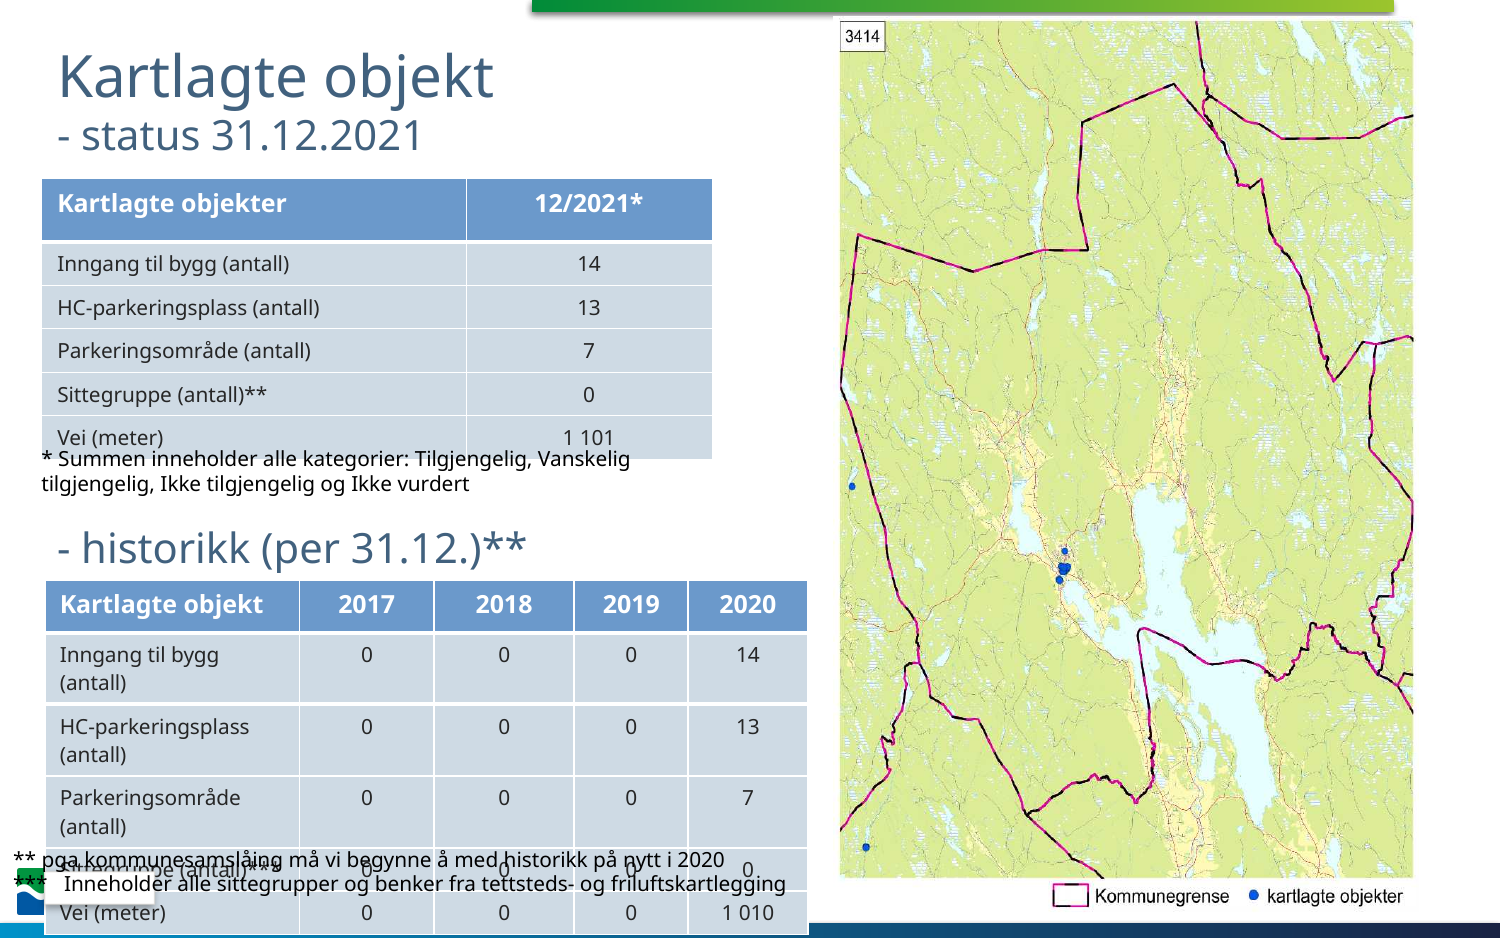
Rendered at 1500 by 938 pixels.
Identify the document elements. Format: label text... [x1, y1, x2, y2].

table_cell 14 [689, 635, 807, 702]
text_box - historikk (per 31.12.)** [42, 496, 828, 580]
table_cell 0 [435, 777, 573, 838]
table_cell 0 [575, 635, 687, 702]
table_cell 14 [467, 244, 712, 285]
table_cell 0 [802, 849, 807, 890]
table_cell 0 [300, 706, 433, 775]
table_cell Parkeringsområde (antall) [42, 329, 466, 372]
table_header 12/2021* [467, 179, 712, 240]
table_cell 0 [300, 777, 433, 838]
table_cell 0 [300, 904, 433, 934]
table_cell 13 [467, 286, 712, 328]
text_box * Summen inneholder alle kategorier: Tilgjengelig, Vanskelig tilgjengelig, Ikke tilgjengelig og Ikke vurdert [26, 438, 711, 504]
table_cell 7 [467, 329, 712, 372]
table_cell 7 [689, 777, 807, 847]
picture [833, 16, 1419, 913]
table_cell HC-parkeringsplass (antall) [42, 286, 466, 328]
table_header 2017 [300, 581, 433, 631]
table_cell 0 [575, 904, 687, 934]
table_header 2019 [575, 581, 687, 631]
text_box Kartlagte objekt - status 31.12.2021 [42, 24, 828, 167]
table_cell Parkeringsområde (antall) [46, 777, 299, 838]
table_header 2020 [689, 581, 807, 631]
table_header Kartlagte objekt [46, 581, 299, 631]
table_cell Vei (meter) [46, 904, 299, 934]
table_cell HC-parkeringsplass (antall) [46, 706, 299, 775]
table_cell Sittegruppe (antall)** [42, 373, 466, 415]
table_cell 13 [689, 706, 807, 775]
table_cell 0 [435, 635, 573, 702]
table_cell 1 101 [467, 416, 712, 459]
text_box ** pga kommunesamslåing må vi begynne å med historikk på nytt i 2020 *** Inneholder alle sittegrupper og benker fra tettsteds- og friluftskartlegging [0, 838, 802, 904]
table_cell Inngang til bygg (antall) [46, 635, 299, 702]
table_header 2018 [435, 581, 573, 631]
table_cell Vei (meter) [42, 416, 466, 438]
table_cell 0 [435, 706, 573, 775]
table_header Kartlagte objekter [42, 179, 466, 240]
table_cell 1 010 [689, 892, 807, 934]
table_cell 0 [435, 904, 573, 934]
table_cell Inngang til bygg (antall) [42, 244, 466, 285]
table_cell 0 [575, 706, 687, 775]
table_cell 0 [467, 373, 712, 415]
table_cell 0 [575, 777, 687, 838]
table_cell 0 [300, 635, 433, 702]
